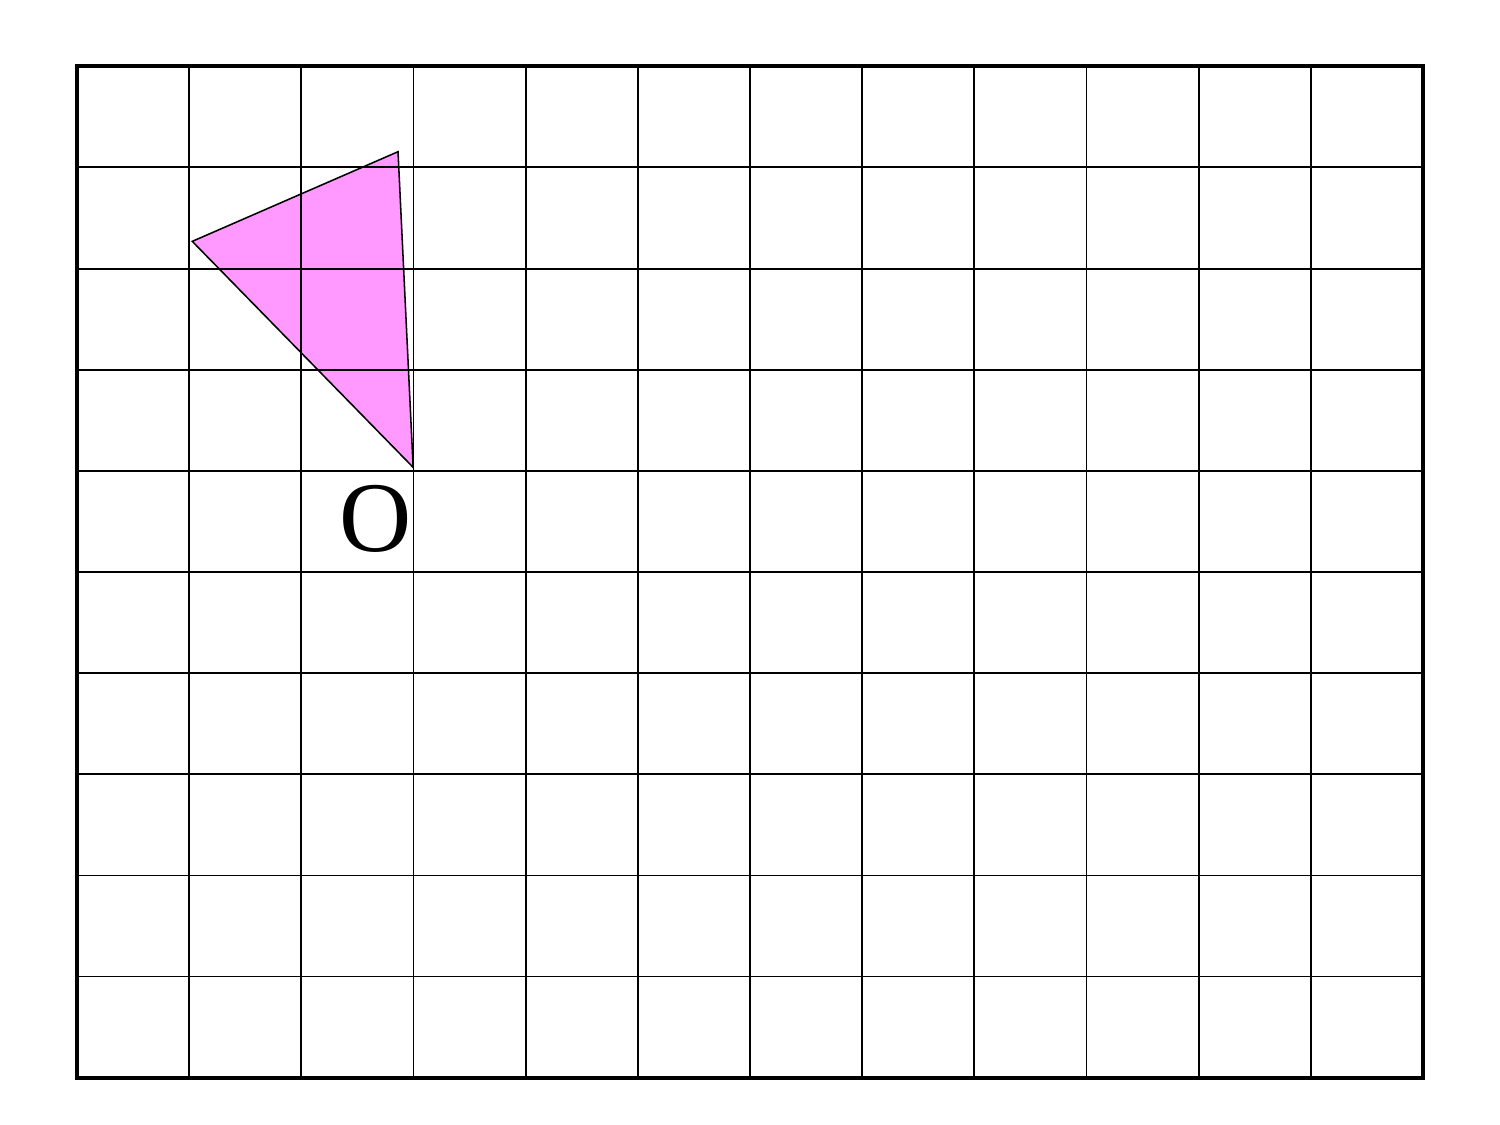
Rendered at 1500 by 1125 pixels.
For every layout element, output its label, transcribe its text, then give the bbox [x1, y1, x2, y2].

table_cell [639, 573, 749, 672]
table_cell [751, 977, 861, 1076]
table_cell [79, 270, 188, 369]
table_cell [527, 775, 637, 875]
table_cell [863, 573, 973, 672]
table_cell [639, 168, 749, 268]
table_cell [1200, 876, 1310, 976]
table_cell [1200, 270, 1310, 369]
table_cell [1312, 270, 1421, 369]
table_cell [1087, 775, 1198, 875]
table_cell [975, 472, 1086, 571]
table_cell [414, 674, 525, 773]
table_cell [414, 270, 525, 369]
table_header [414, 68, 525, 166]
table_cell [302, 977, 413, 1076]
table_cell [79, 775, 188, 875]
table_cell [863, 775, 973, 875]
table_cell [751, 876, 861, 976]
table_cell [1200, 573, 1310, 672]
table_cell [1200, 674, 1310, 773]
table_cell [79, 977, 188, 1076]
table_header [79, 68, 188, 166]
table_cell [863, 674, 973, 773]
table_cell [1200, 168, 1310, 268]
table_cell [863, 977, 973, 1076]
table_cell [1087, 371, 1198, 470]
table_cell [527, 876, 637, 976]
table_cell [414, 168, 525, 268]
table_header [1312, 68, 1421, 166]
table_header [1087, 68, 1198, 166]
table_cell [1312, 168, 1421, 268]
table_cell [751, 674, 861, 773]
table_cell [190, 876, 300, 976]
table_cell [639, 674, 749, 773]
table_cell [1087, 674, 1198, 773]
table_cell [414, 775, 525, 875]
table_cell [190, 775, 300, 875]
table_cell [190, 168, 300, 268]
text_box O [324, 444, 427, 579]
table_cell [190, 472, 300, 571]
table_cell [527, 270, 637, 369]
table_cell [302, 573, 413, 672]
table_cell [527, 573, 637, 672]
table_cell [79, 876, 188, 976]
table_cell [302, 472, 324, 571]
table_cell [190, 371, 300, 470]
table_cell [190, 674, 300, 773]
table_cell [975, 674, 1086, 773]
table_cell [527, 168, 637, 268]
table_cell [751, 168, 861, 268]
table_cell [751, 371, 861, 470]
table_cell [79, 472, 188, 571]
table_cell [639, 876, 749, 976]
table_cell [414, 876, 525, 976]
table_cell [79, 371, 188, 470]
table_cell [1200, 371, 1310, 470]
table_header [975, 68, 1086, 166]
table_cell [302, 270, 413, 369]
table_cell [1087, 977, 1198, 1076]
table_cell [190, 573, 300, 672]
table_cell [1312, 371, 1421, 470]
table_cell [414, 977, 525, 1076]
table_cell [639, 775, 749, 875]
table_header [1200, 68, 1310, 166]
table_cell [751, 775, 861, 875]
table_cell [527, 472, 637, 571]
table_cell [639, 371, 749, 470]
table_cell [527, 371, 637, 470]
table_cell [863, 168, 973, 268]
table_cell [1087, 876, 1198, 976]
table_cell [1087, 472, 1198, 571]
table_cell [1200, 472, 1310, 571]
table_cell [79, 168, 188, 268]
table_cell [975, 371, 1086, 470]
table_cell [190, 977, 300, 1076]
table_cell [975, 876, 1086, 976]
table_cell [975, 573, 1086, 672]
table_cell [751, 573, 861, 672]
table_cell [1312, 977, 1421, 1076]
table_cell [1312, 472, 1421, 571]
table_cell [1312, 775, 1421, 875]
table_cell [863, 472, 973, 571]
table_cell [79, 674, 188, 773]
table_cell [975, 775, 1086, 875]
table_cell [79, 573, 188, 672]
table_cell [639, 270, 749, 369]
table_cell [190, 270, 300, 369]
table_cell [414, 573, 525, 672]
table_cell [1087, 270, 1198, 369]
table_cell [302, 775, 413, 875]
table_cell [863, 270, 973, 369]
table_cell [863, 371, 973, 470]
table_cell [1200, 977, 1310, 1076]
table_cell [527, 674, 637, 773]
table_cell [427, 472, 525, 571]
table_cell [751, 270, 861, 369]
table_header [527, 68, 637, 166]
table_header [190, 68, 300, 166]
table_cell [975, 977, 1086, 1076]
table_cell [639, 977, 749, 1076]
table_header [302, 68, 413, 166]
table_cell [975, 270, 1086, 369]
table_cell [302, 168, 413, 268]
table_header [751, 68, 861, 166]
table_cell [975, 168, 1086, 268]
table_cell [1312, 573, 1421, 672]
table_cell [1087, 573, 1198, 672]
table_cell [527, 977, 637, 1076]
table_cell [302, 371, 413, 470]
table_cell [1312, 876, 1421, 976]
table_cell [414, 371, 525, 470]
table_cell [863, 876, 973, 976]
table_cell [1087, 168, 1198, 268]
table_header [639, 68, 749, 166]
table_cell [639, 472, 749, 571]
table_cell [302, 674, 413, 773]
table_cell [1200, 775, 1310, 875]
table_cell [1312, 674, 1421, 773]
table_header [863, 68, 973, 166]
table_cell [751, 472, 861, 571]
table_cell [302, 876, 413, 976]
